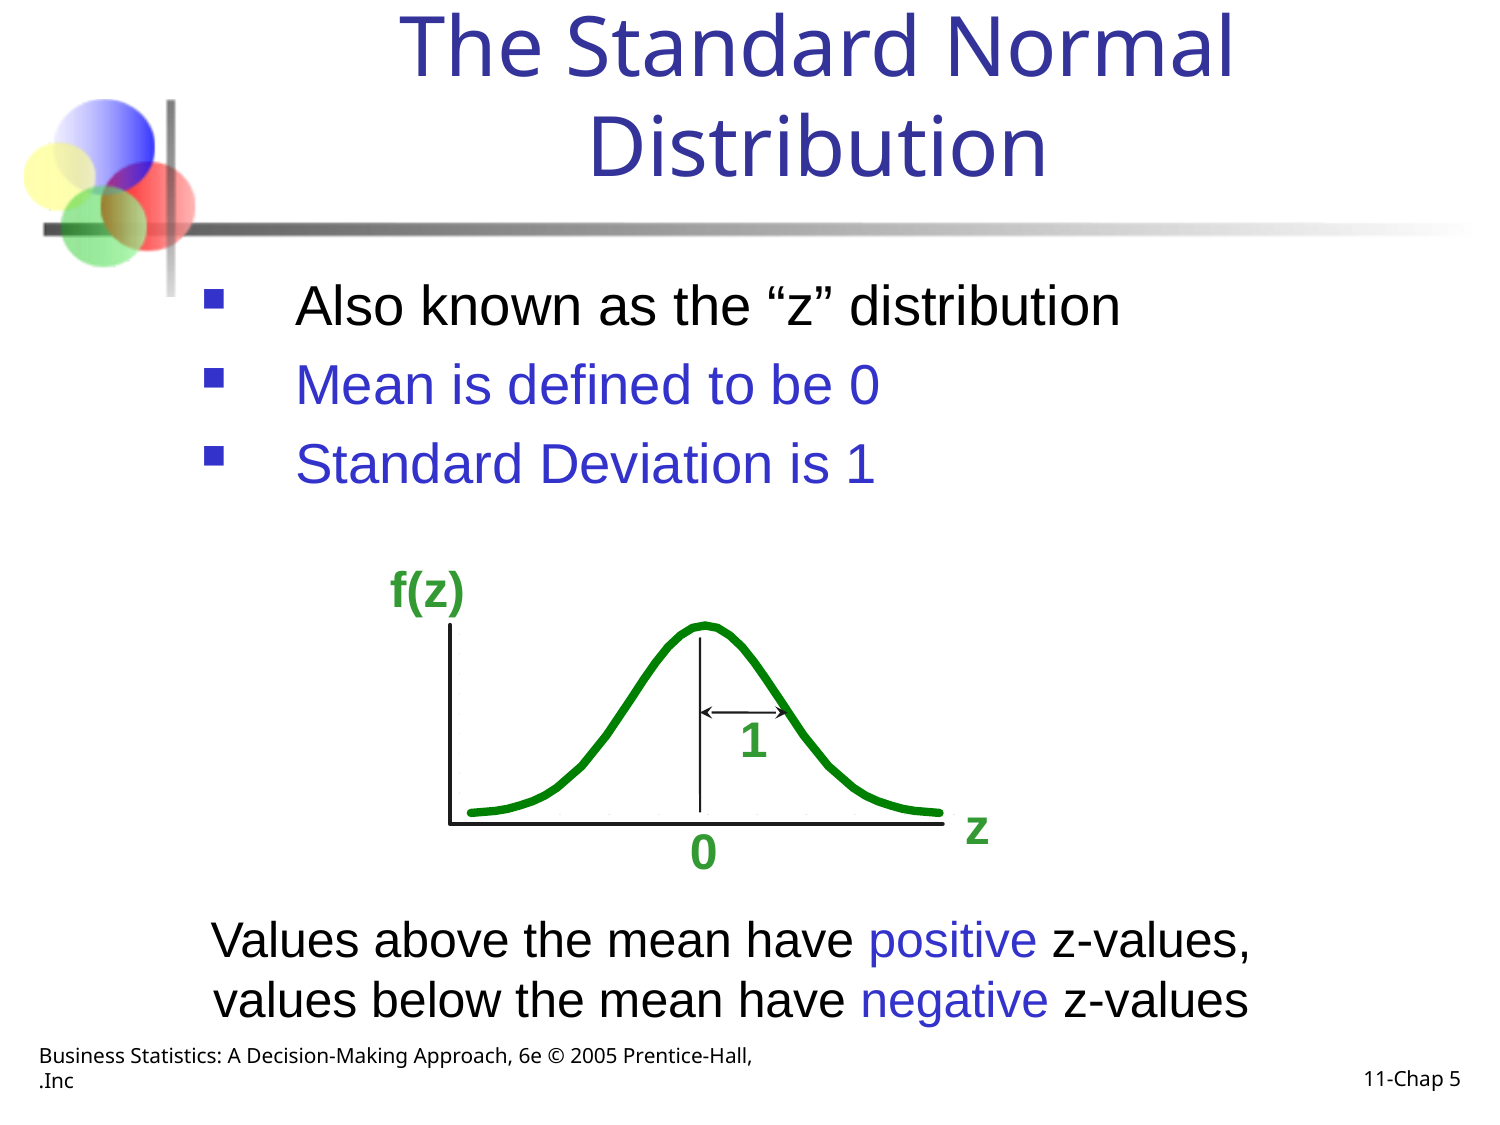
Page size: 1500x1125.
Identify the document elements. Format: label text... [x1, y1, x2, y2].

text_box [620, 625, 706, 698]
text_box z [949, 787, 1005, 862]
text_box [449, 625, 943, 824]
picture [24, 99, 1475, 297]
footer Business Statistics: A Decision-Making Approach, 6e © 2005 Prentice-Hall, Inc. [24, 1050, 788, 1100]
slide_number Chap 5-11 [1162, 1050, 1475, 1101]
text_box [440, 698, 456, 729]
text_box Values above the mean have positive z-values, values below the mean have negative z-values [137, 899, 1325, 1035]
text_box f(z) [374, 549, 480, 625]
text_box 1 [724, 699, 804, 775]
text_box 0 [674, 812, 754, 887]
text_box [705, 625, 798, 699]
list Also known as the “z” distribution Mean is defined to be 0 Standard Deviation is 1 [187, 262, 1363, 538]
title The Standard Normal Distribution [174, 75, 1463, 200]
text_box [804, 704, 940, 813]
text_box [699, 706, 713, 719]
